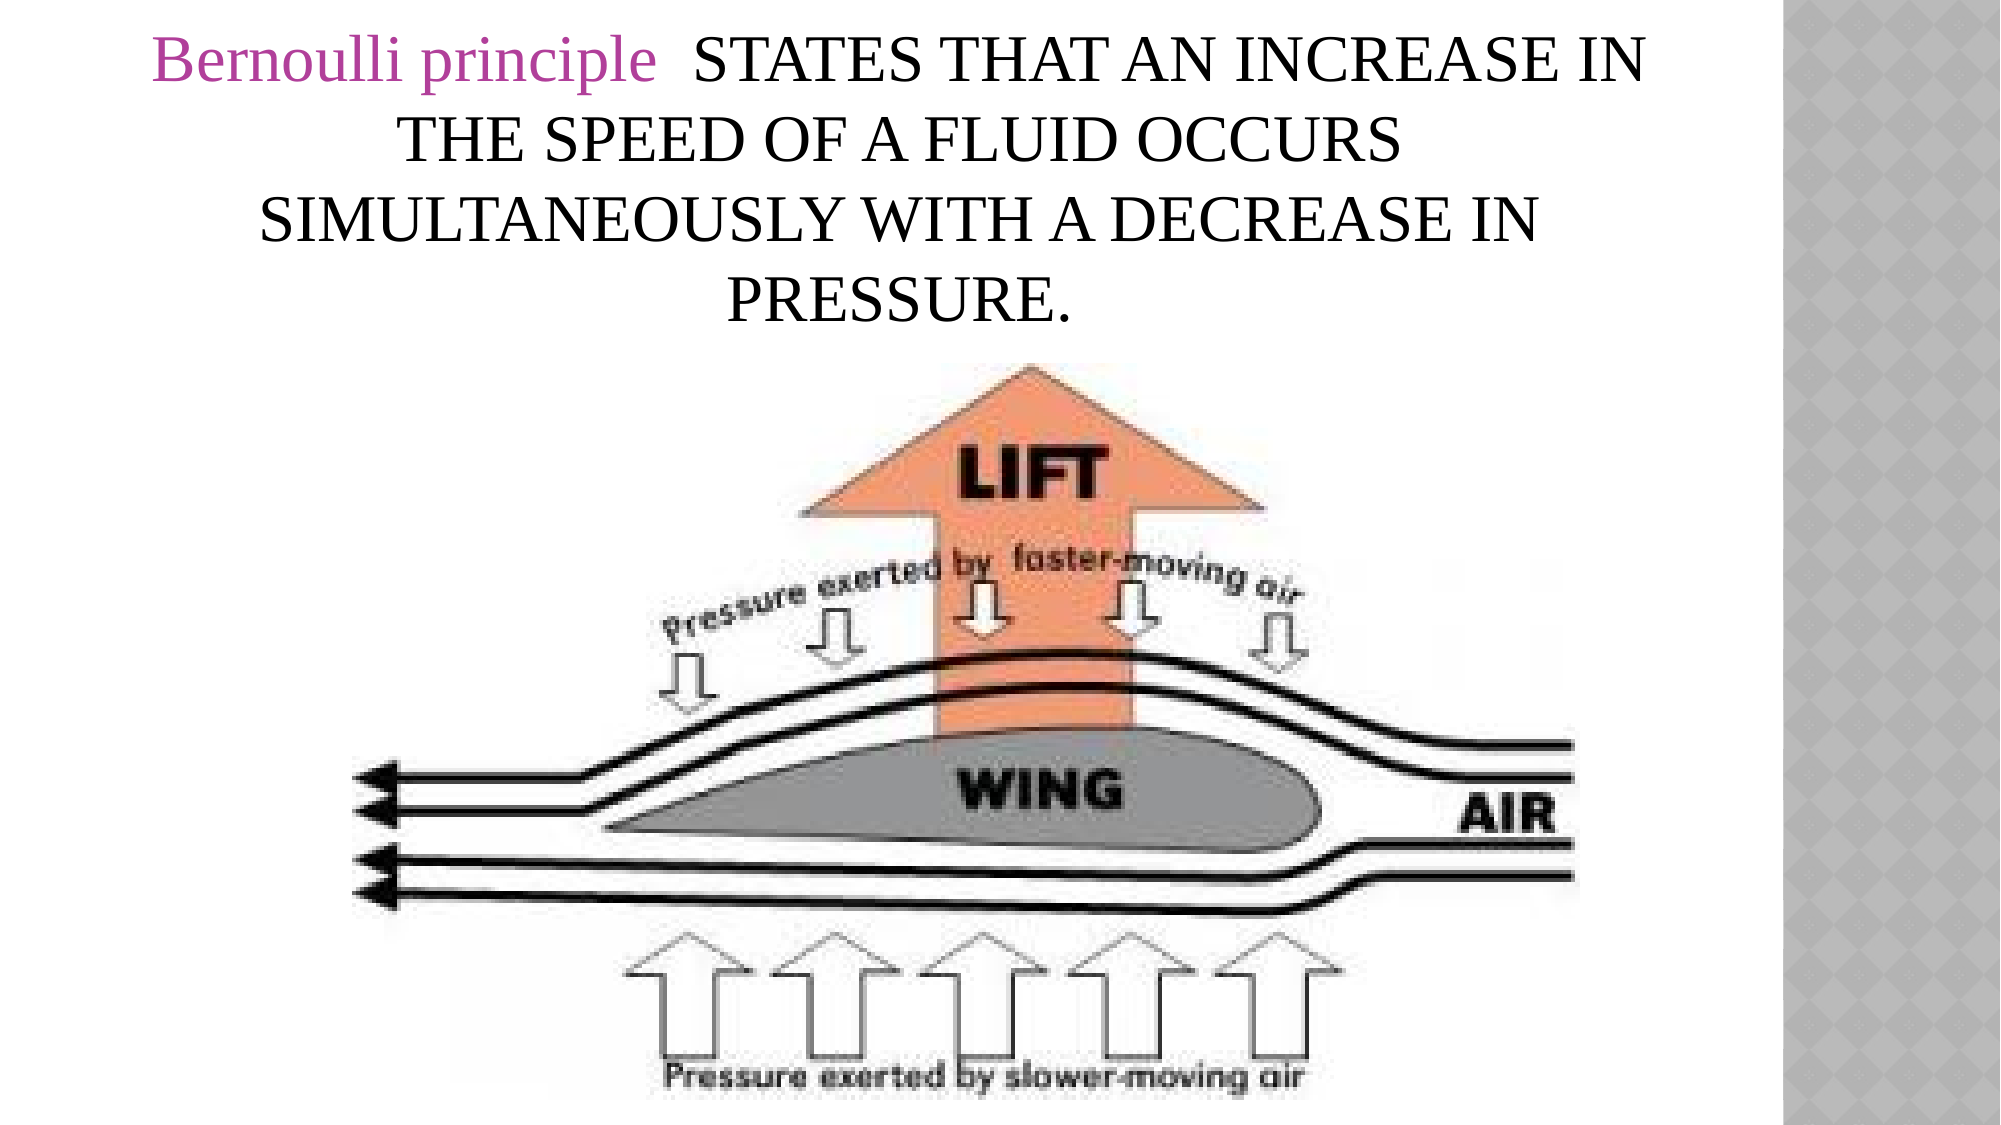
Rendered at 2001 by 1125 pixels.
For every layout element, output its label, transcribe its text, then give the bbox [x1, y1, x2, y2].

title Bernoulli principle states that an increase in the speed of a fluid occurs simultaneously with a decrease in pressure. [108, 146, 1692, 335]
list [352, 362, 1580, 1100]
